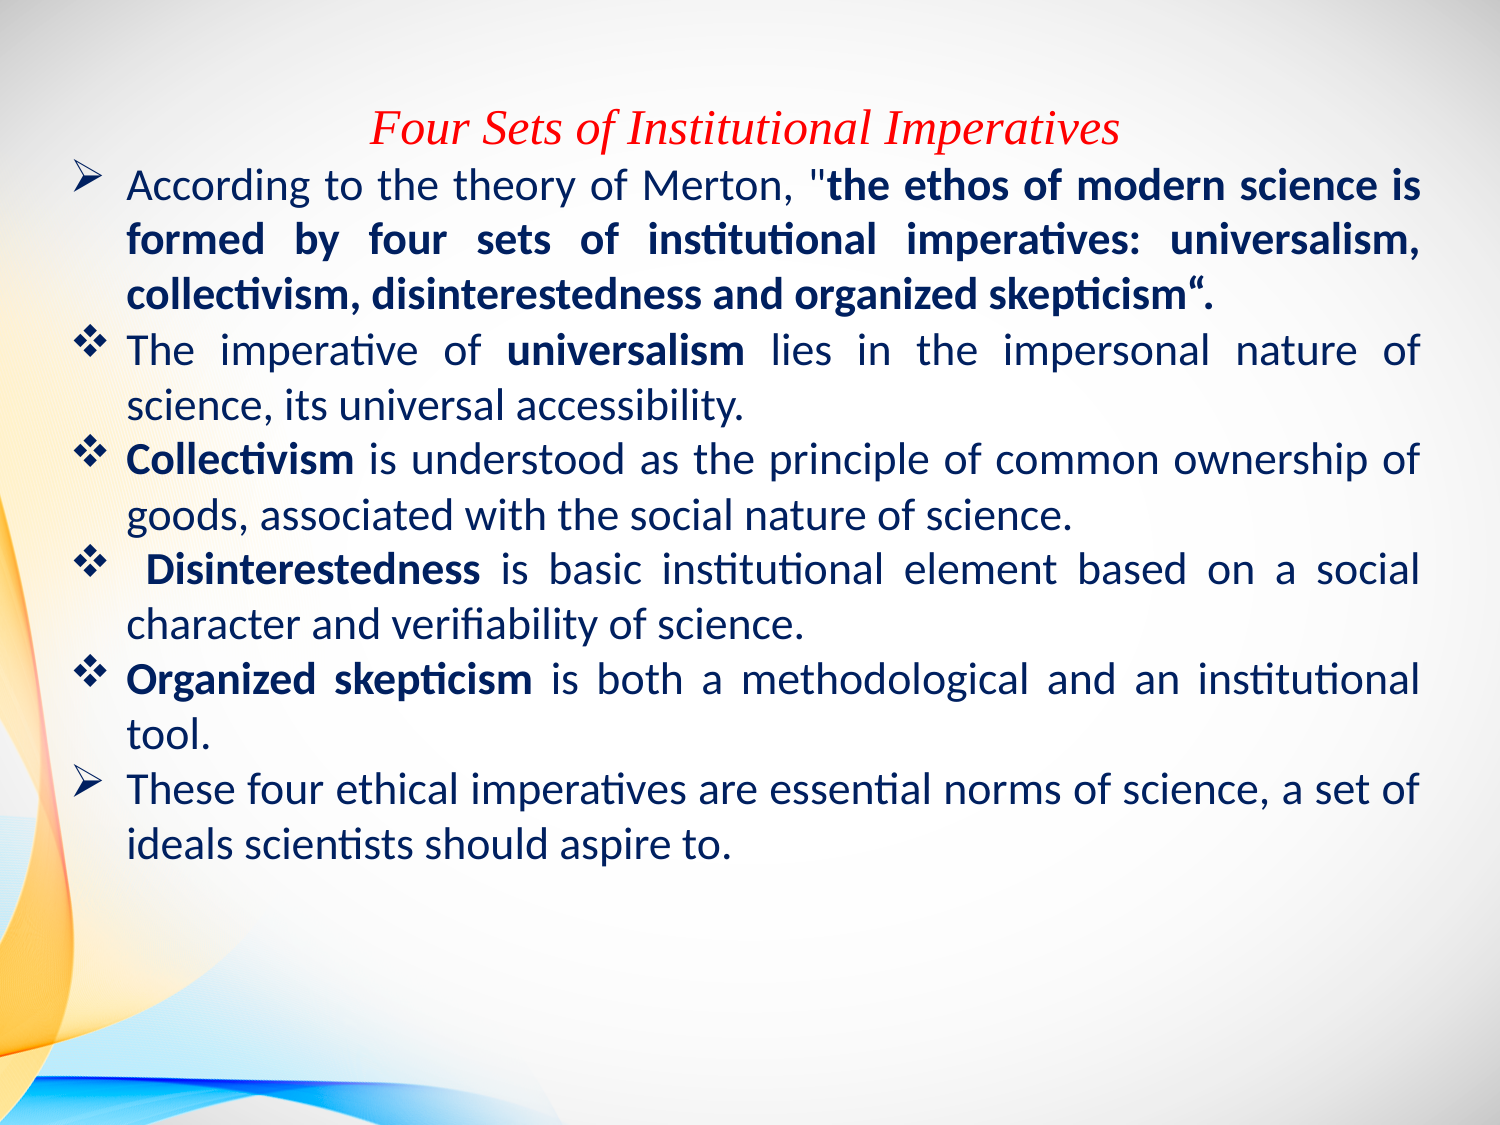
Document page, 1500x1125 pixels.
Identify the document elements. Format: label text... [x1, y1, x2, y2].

text_box Four Sets of Institutional Imperatives According to the theory of Merton, "the ethos of modern science is formed by four sets of institutional imperatives: universalism, collectivism, disinterestedness and organized skepticism“. The imperative of universalism lies in the impersonal nature of science, its universal accessibility. Collectivism is understood as the principle of common ownership of goods, associated with the social nature of science. Disinterestedness is basic institutional element based on a social character and verifiability of science. Organized skepticism is both a methodological and an institutional tool. These four ethical imperatives are essential norms of science, a set of ideals scientists should aspire to. [55, 77, 1437, 877]
picture [0, 0, 1500, 1125]
